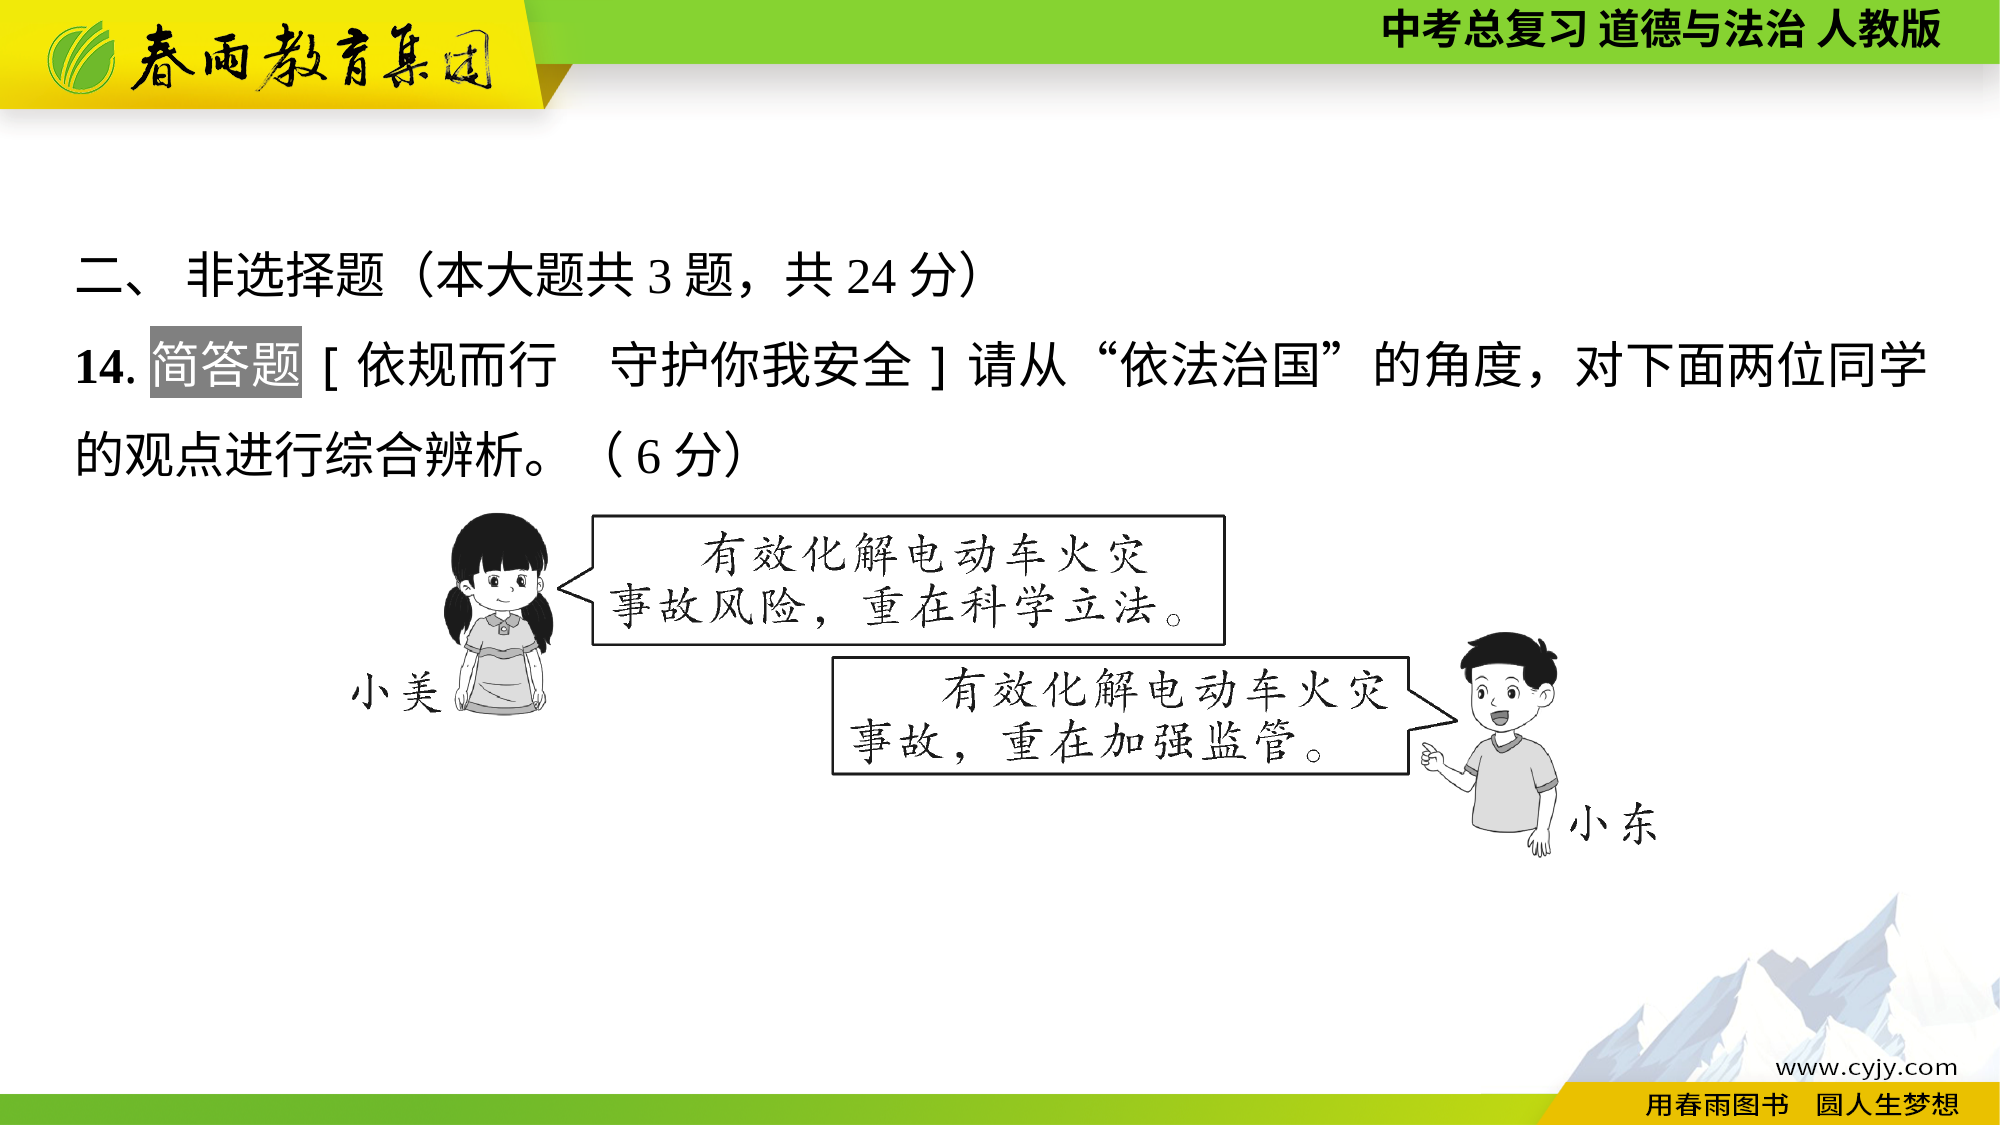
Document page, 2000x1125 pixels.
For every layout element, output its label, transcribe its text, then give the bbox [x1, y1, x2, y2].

picture [0, 0, 2000, 1125]
list 二、 非选择题（本大题共3题，共24分） 14.简答题[依规而行 守护你我安全]请从“依法治国”的角度，对下面两位同学的观点进行综合辨析。（6分） [59, 206, 1944, 483]
